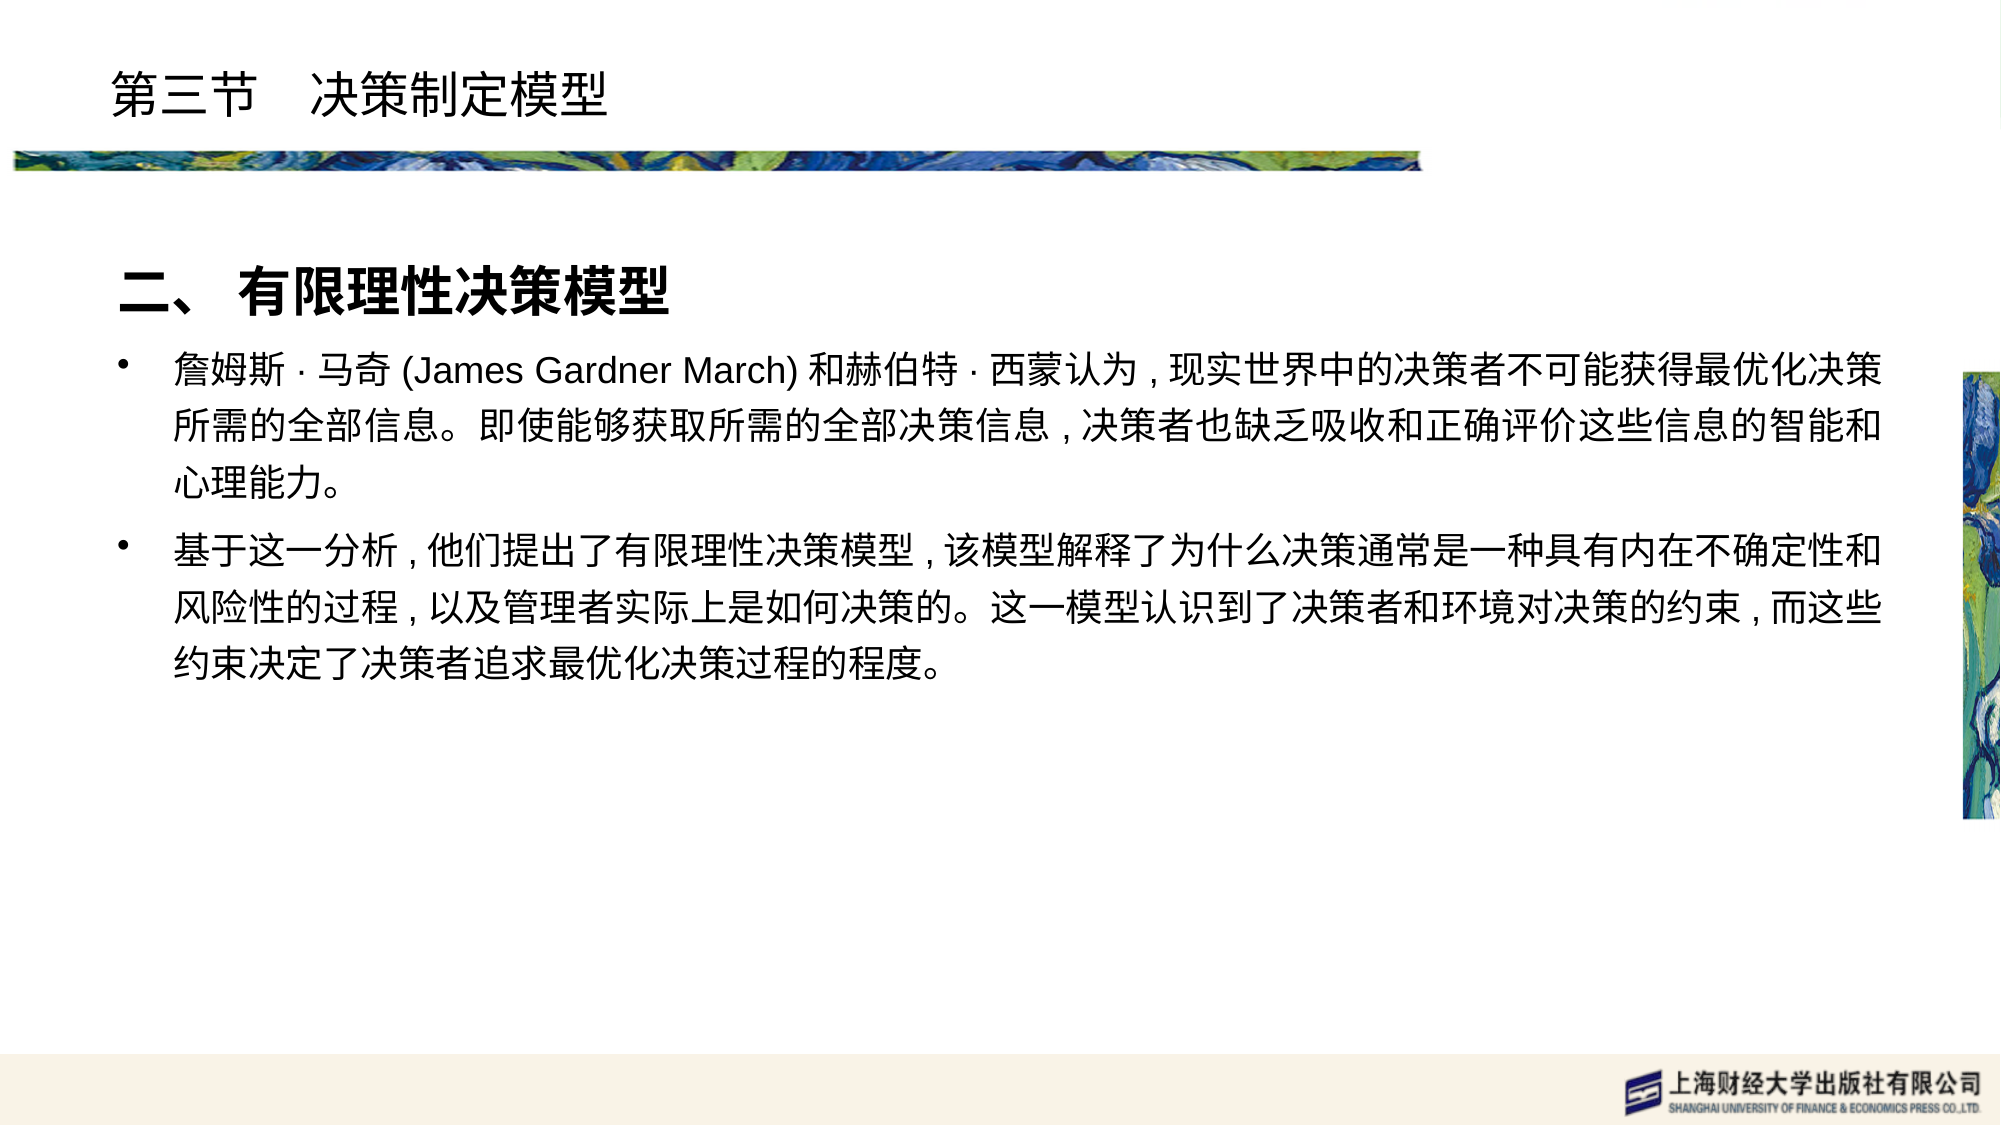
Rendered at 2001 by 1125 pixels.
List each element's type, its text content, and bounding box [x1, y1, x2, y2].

picture [0, 0, 2001, 1125]
list 二、 有限理性决策模型 詹姆斯·马奇(James Gardner March)和赫伯特·西蒙认为,现实世界中的决策者不可能获得最优化决策所需的全部信息。即使能够获取所需的全部决策信息,决策者也缺乏吸收和正确评价这些信息的智能和心理能力。 基于这一分析,他们提出了有限理性决策模型,该模型解释了为什么决策通常是一种具有内在不确定性和风险性的过程,以及管理者实际上是如何决策的。这一模型认识到了决策者和环境对决策的约束,而这些约束决定了决策者追求最优化决策过程的程度。 [102, 233, 1898, 1032]
title 第三节 决策制定模型 [94, 42, 1451, 146]
